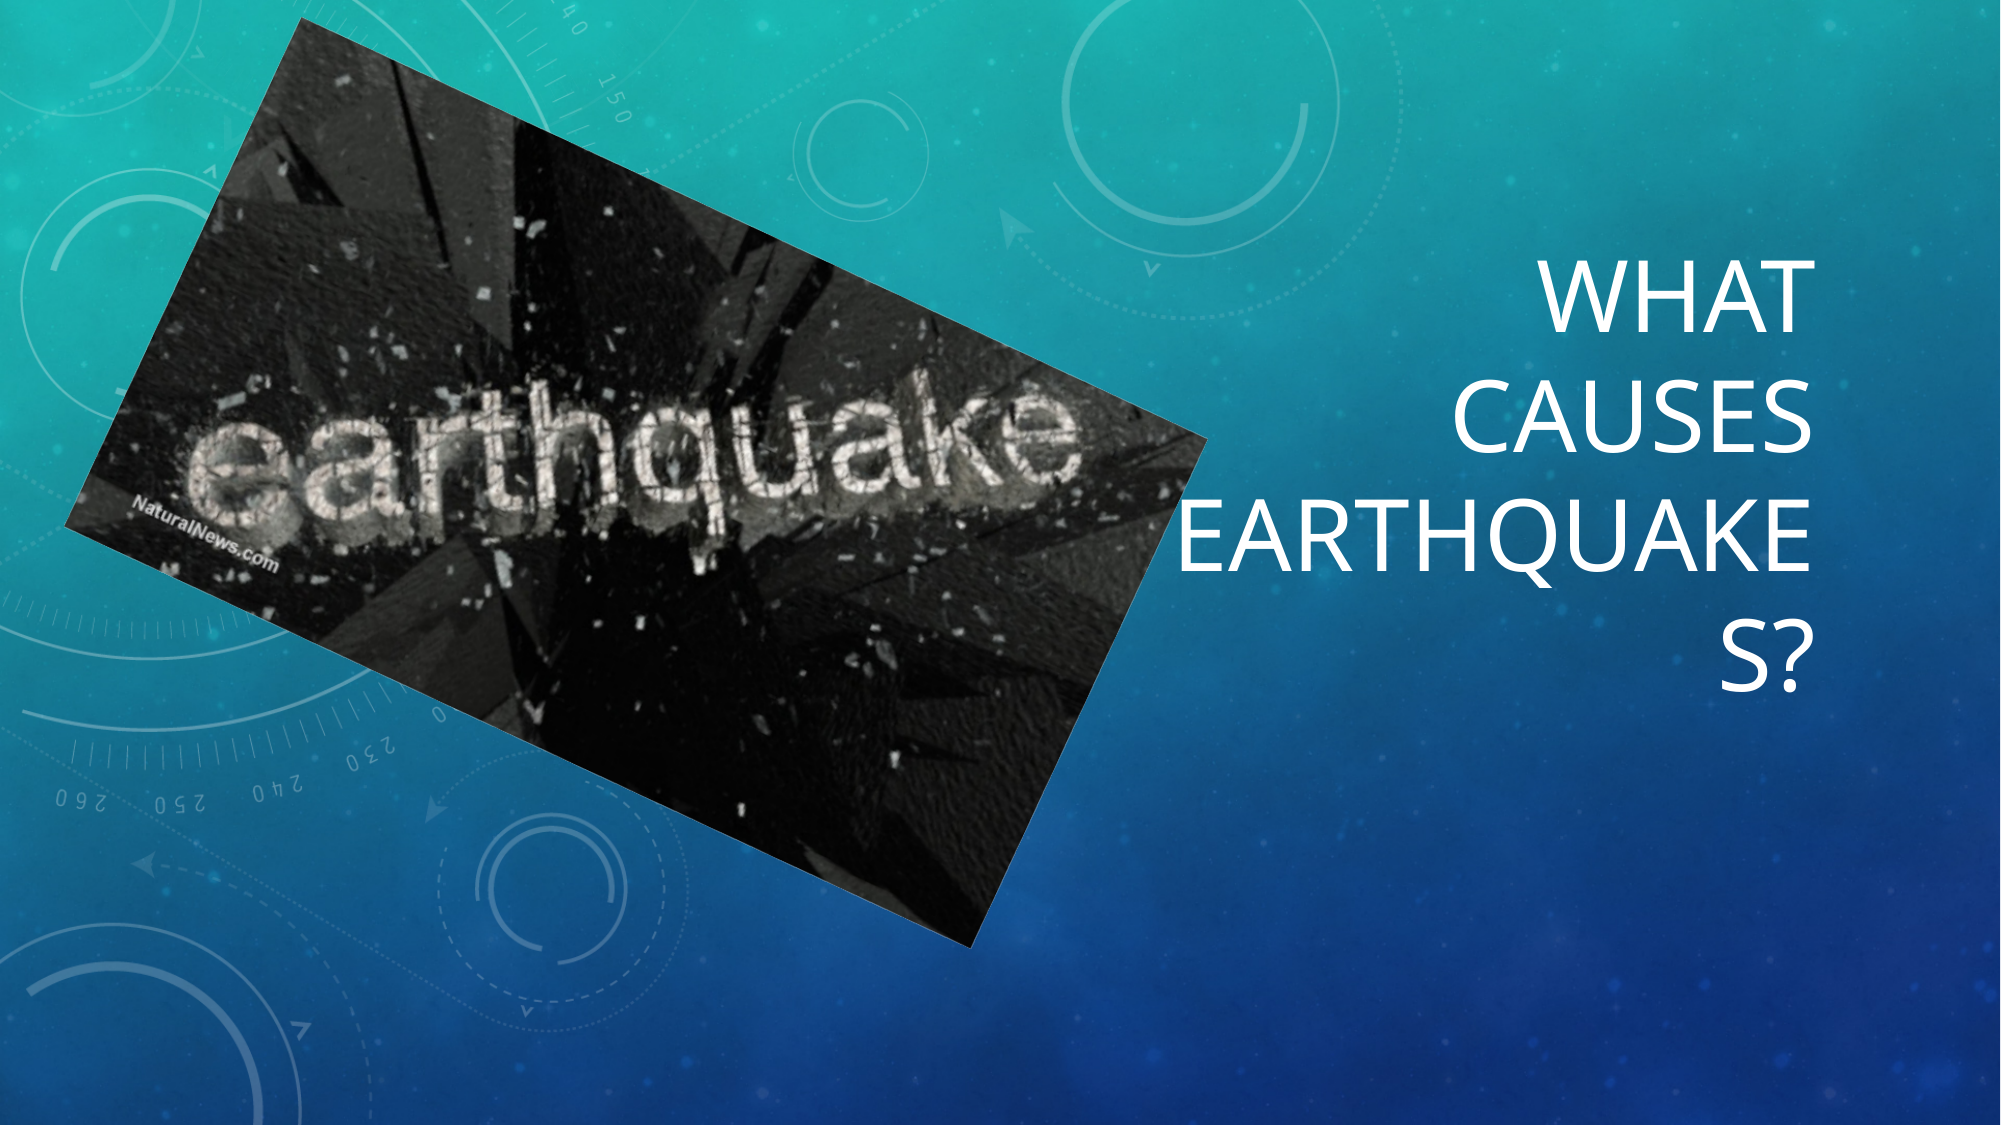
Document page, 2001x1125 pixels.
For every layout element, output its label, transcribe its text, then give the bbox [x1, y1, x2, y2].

title What causes earthquakes? [1149, 322, 1831, 720]
picture [0, 0, 2001, 1125]
